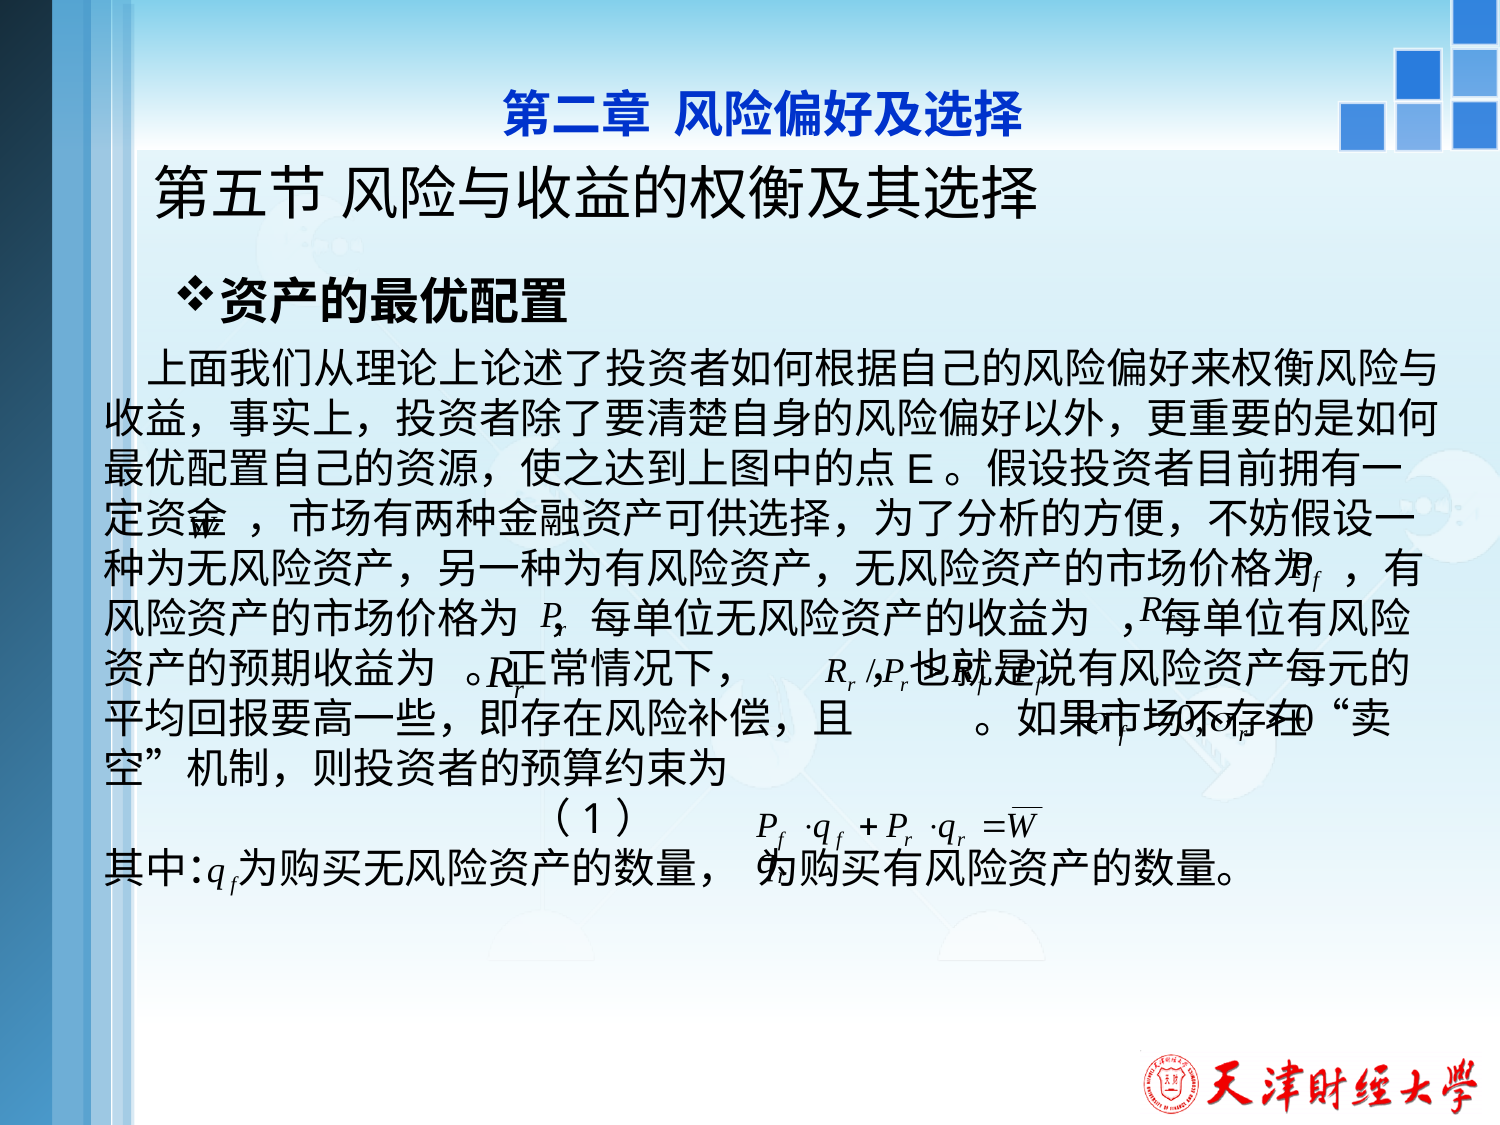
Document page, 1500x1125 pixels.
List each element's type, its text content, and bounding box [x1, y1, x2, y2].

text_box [533, 590, 573, 643]
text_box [477, 642, 535, 707]
title 第五节 风险与收益的权衡及其选择 [137, 150, 1125, 232]
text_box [1281, 538, 1332, 602]
text_box 第二章 风险偏好及选择 [137, 74, 1388, 150]
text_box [200, 845, 248, 904]
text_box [185, 503, 228, 547]
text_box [1080, 692, 1322, 755]
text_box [818, 647, 1052, 704]
picture [132, 150, 1500, 965]
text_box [749, 798, 1051, 858]
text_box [750, 833, 797, 891]
text_box 资产的最优配置 [159, 262, 910, 334]
picture [1131, 1049, 1500, 1119]
text_box 上面我们从理论上论述了投资者如何根据自己的风险偏好来权衡风险与收益，事实上，投资者除了要清楚自身的风险偏好以外，更重要的是如何最优配置自己的资源，使之达到上图中的点E。假设投资者目前拥有一定资金 ，市场有两种金融资产可供选择，为了分析的方便，不妨假设一种为无风险资产，另一种为有风险资产，无风险资产的市场价格为 ，有风险资产的市场价格为 ，每单位无风险资产的收益为 ，每单位有风险资产的预期收益为 。正常情况下， ，也就是说有风险资产每元的平均回报要高一些，即存在风险补偿，且 。如果市场不存在“卖空”机制，则投资者的预算约束为 （1） 其中： 为购买无风险资产的数量， 为购买有风险资产的数量。 [88, 334, 1459, 1050]
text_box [1132, 584, 1186, 643]
